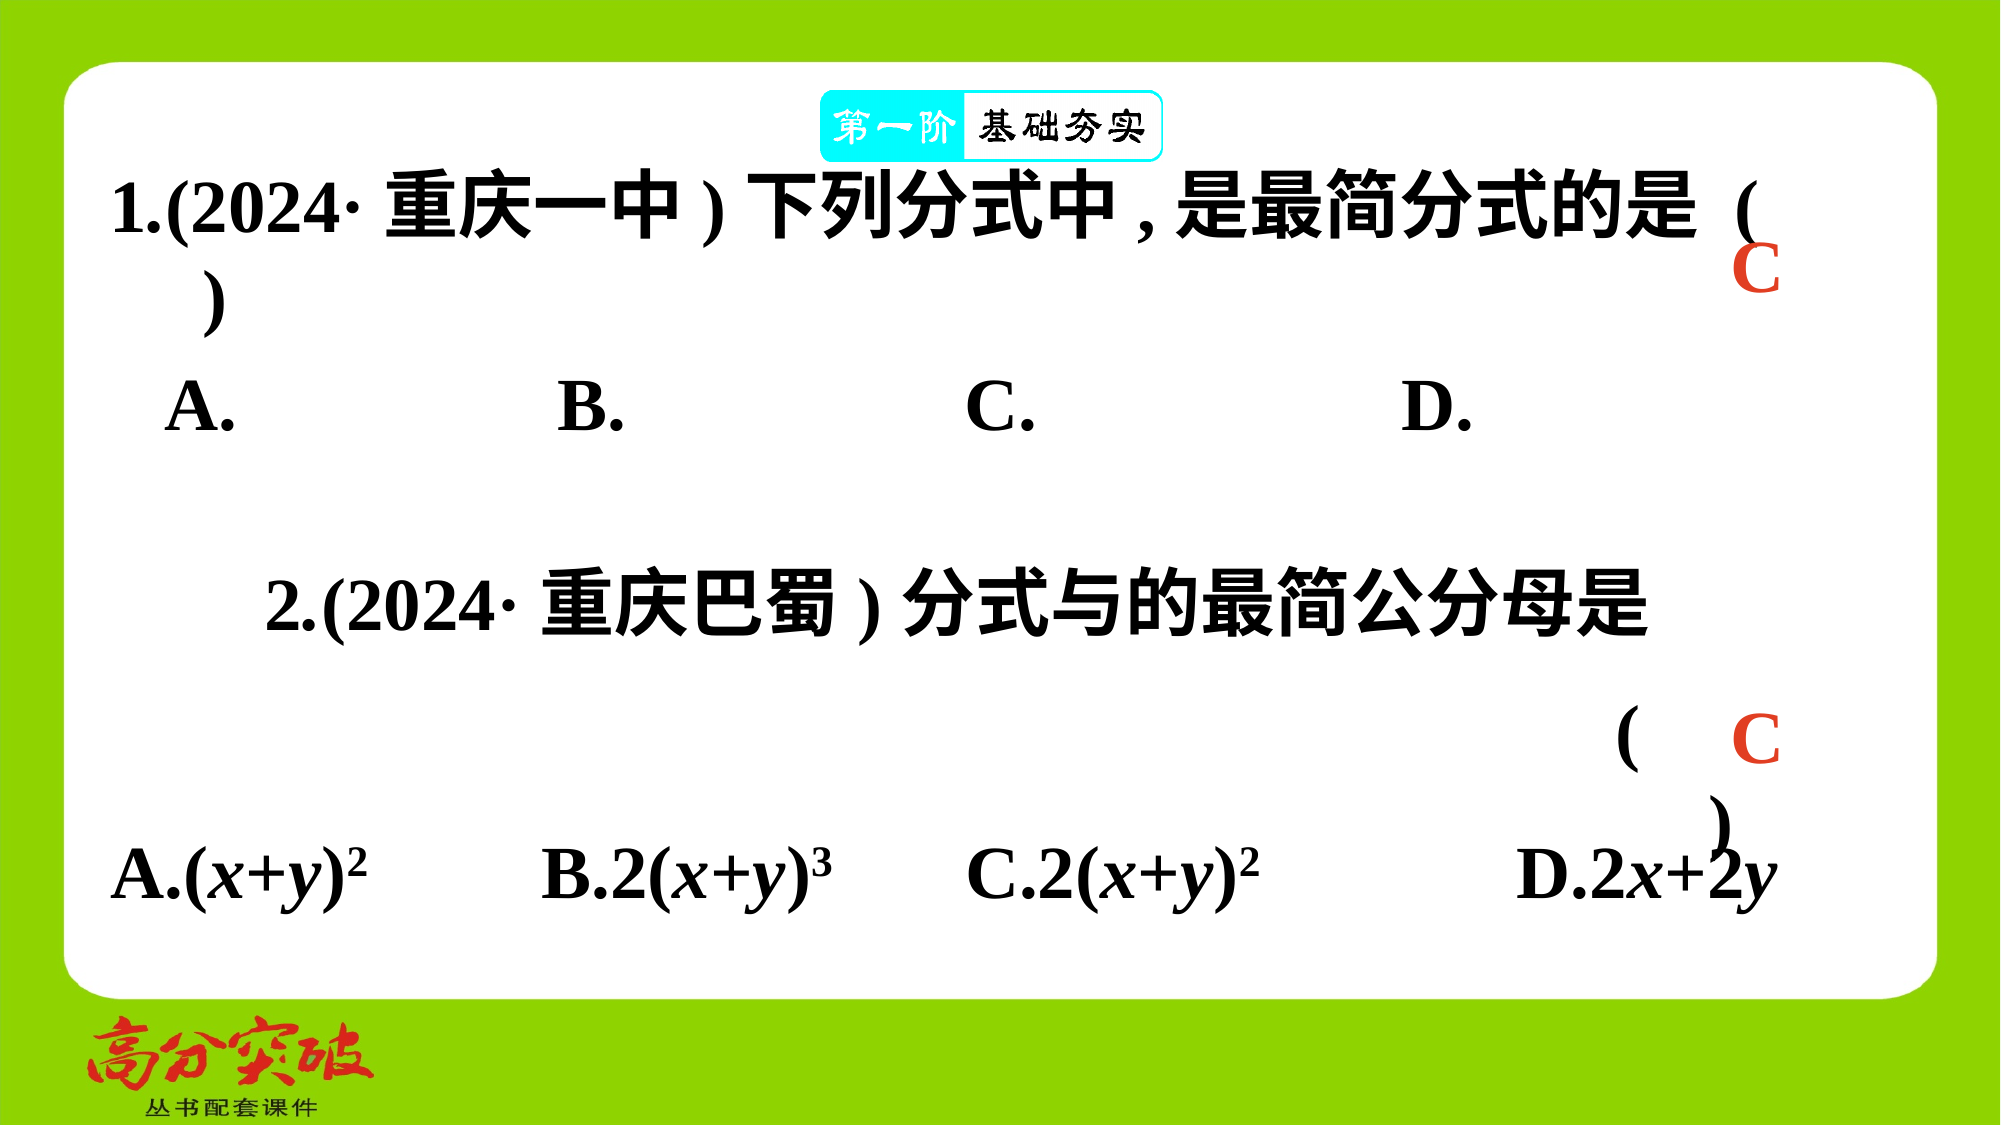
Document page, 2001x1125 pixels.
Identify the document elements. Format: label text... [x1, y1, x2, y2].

text_box A.(x+y)2 B.2(x+y)3 C.2(x+y)2 D.2x+2y [95, 816, 1932, 922]
text_box C [1715, 680, 1800, 786]
text_box C [1715, 210, 1800, 316]
text_box ( ) [1600, 674, 1916, 780]
text_box 1.(2024·重庆一中)下列分式中,是最简分式的是 ( ) [94, 149, 1997, 345]
picture [0, 0, 2001, 1125]
